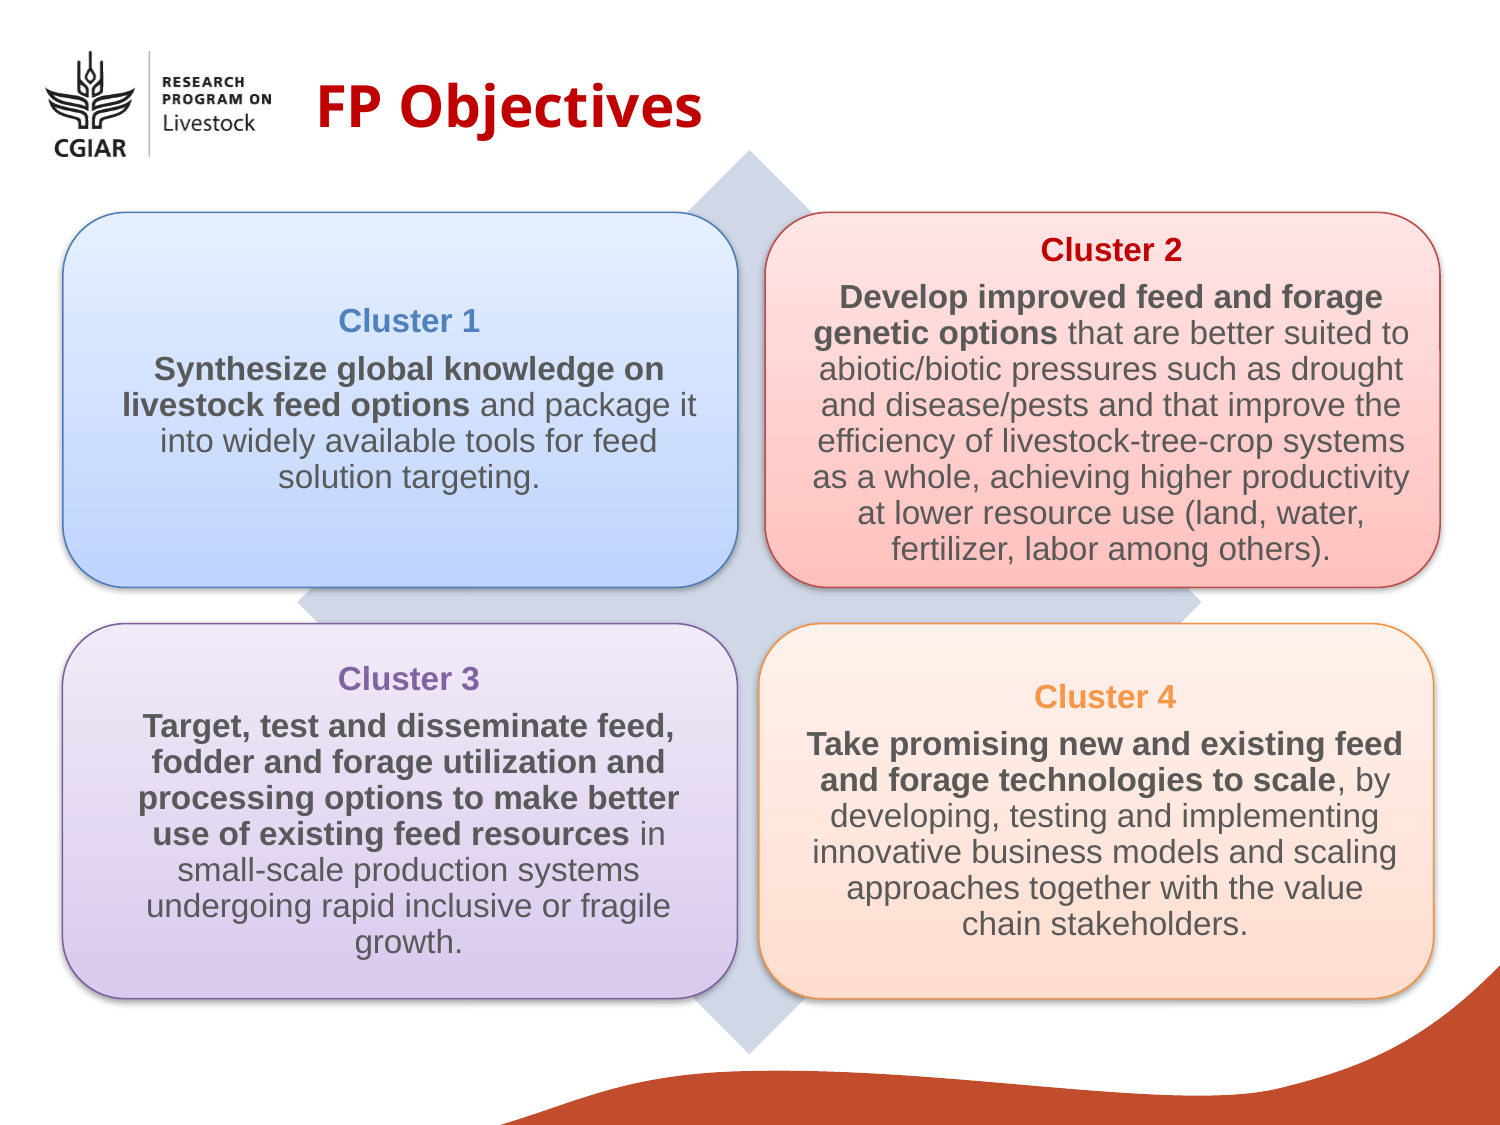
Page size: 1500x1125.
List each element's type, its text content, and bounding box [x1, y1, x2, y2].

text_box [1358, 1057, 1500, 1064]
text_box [0, 149, 1499, 1055]
picture [45, 51, 271, 149]
list FP Objectives [300, 33, 1463, 148]
